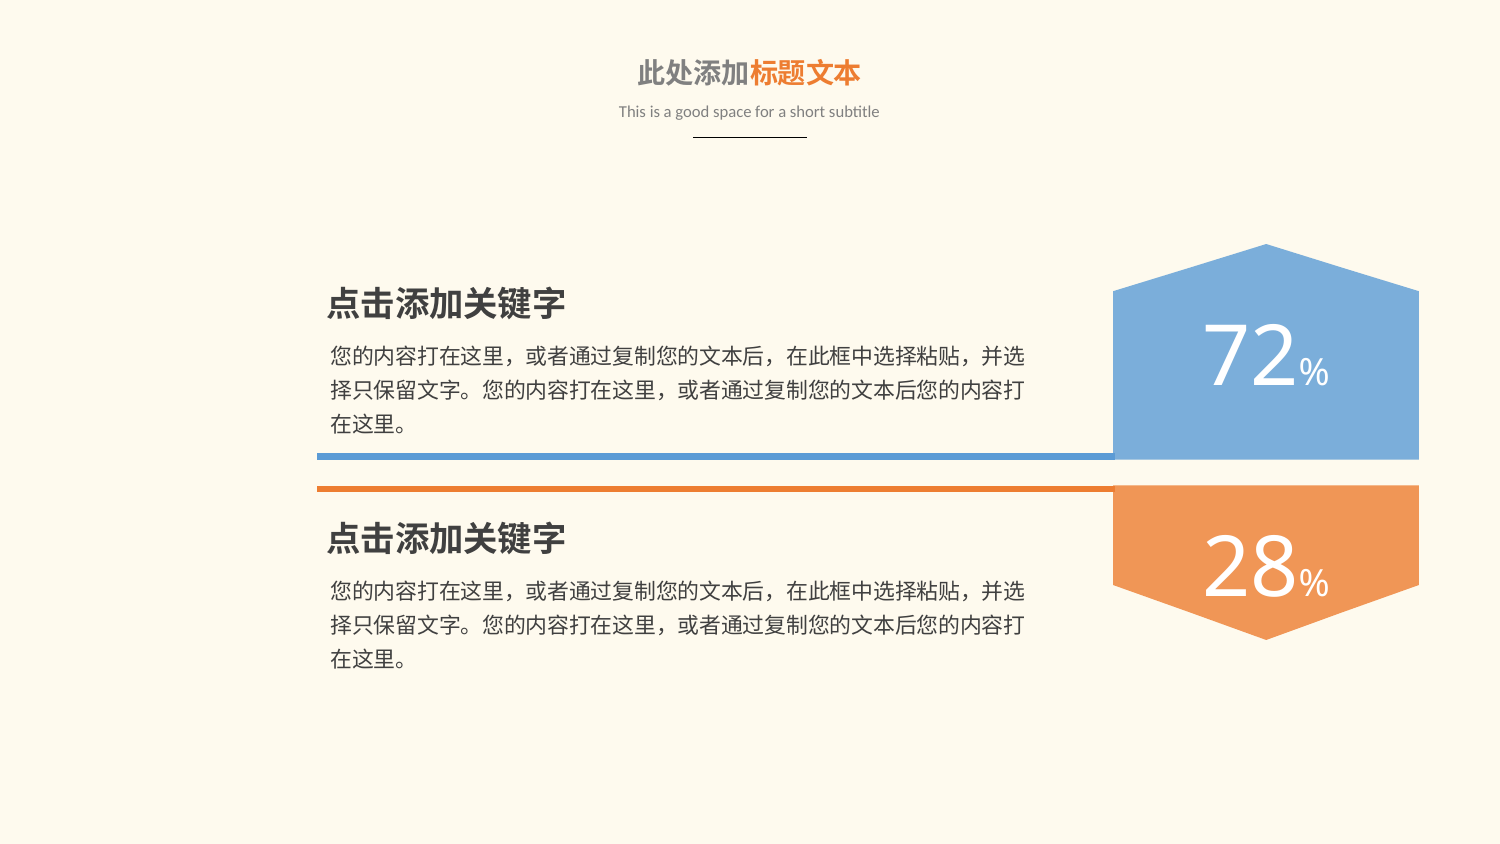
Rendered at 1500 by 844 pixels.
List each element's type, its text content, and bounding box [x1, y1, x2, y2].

text_box 此处添加标题文本 [623, 47, 877, 93]
text_box 您的内容打在这里，或者通过复制您的文本后，在此框中选择粘贴，并选择只保留文字。您的内容打在这里，或者通过复制您的文本后您的内容打在这里。 [315, 562, 1051, 680]
text_box 28% [1113, 485, 1419, 640]
text_box 点击添加关键字 [315, 511, 659, 562]
text_box 点击添加关键字 [315, 276, 659, 327]
text_box 72% [1113, 244, 1419, 460]
text_box This is a good space for a short subtitle [603, 93, 895, 128]
text_box 您的内容打在这里，或者通过复制您的文本后，在此框中选择粘贴，并选择只保留文字。您的内容打在这里，或者通过复制您的文本后您的内容打在这里。 [315, 327, 1051, 444]
